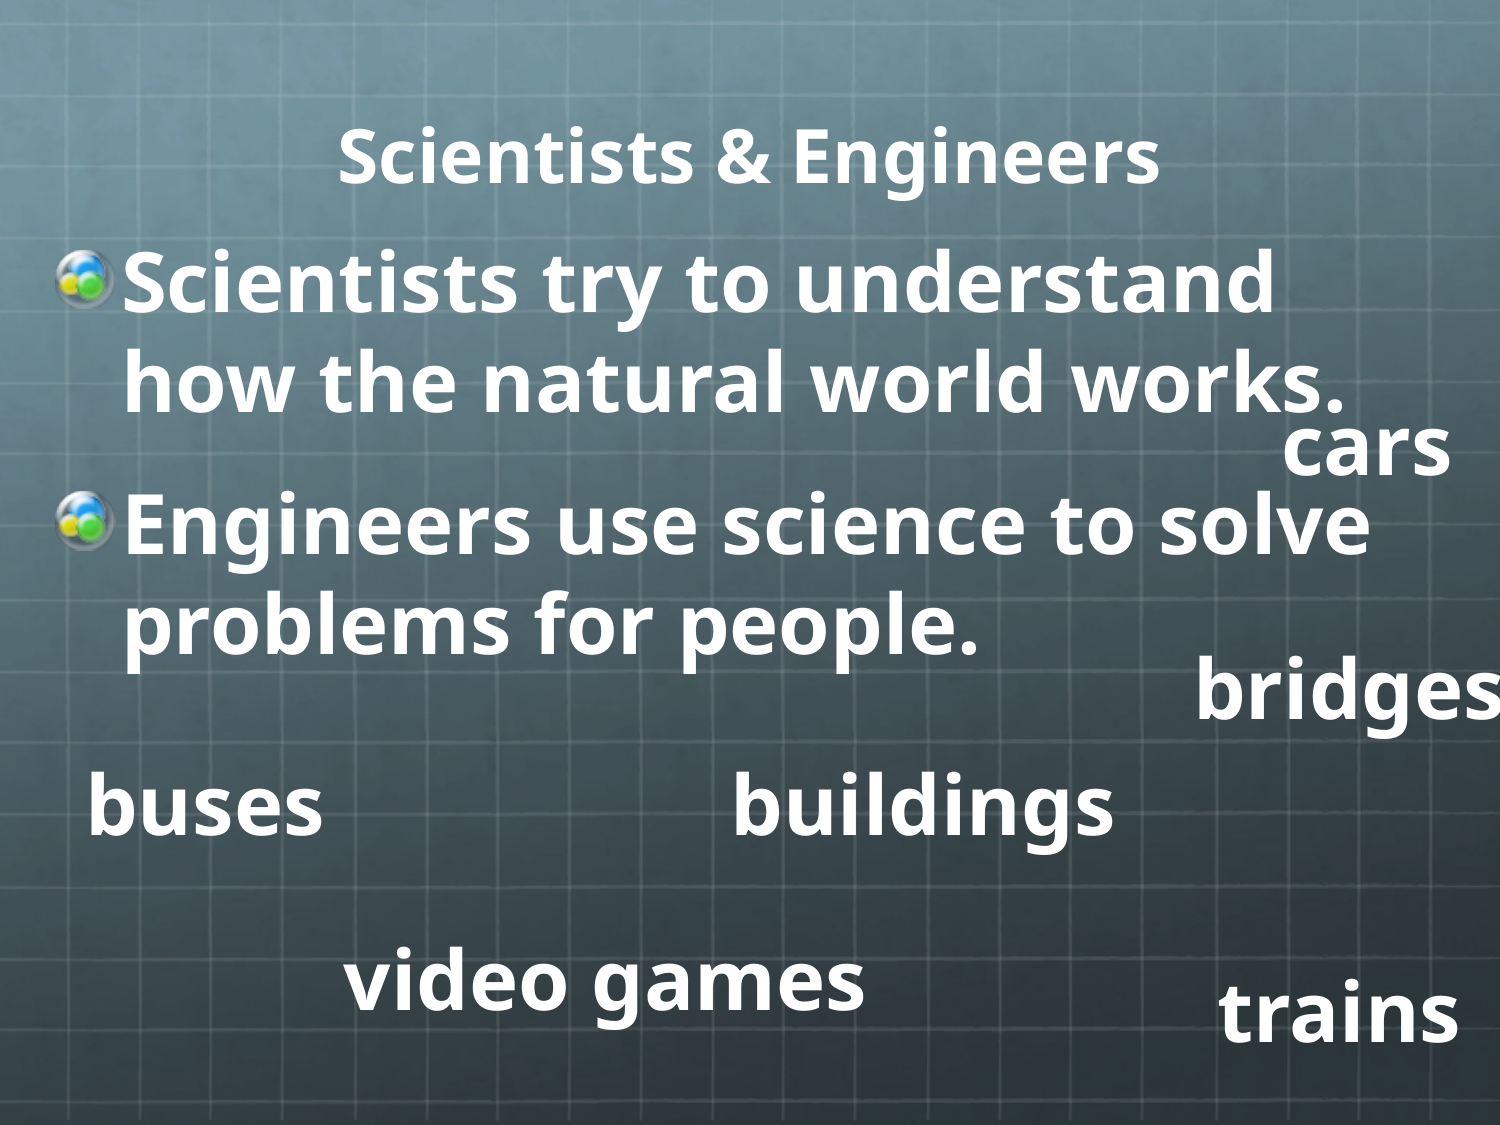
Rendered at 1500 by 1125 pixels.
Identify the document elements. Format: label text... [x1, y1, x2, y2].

text_box trains [1202, 951, 1477, 1067]
picture [55, 491, 116, 551]
text_box bridges [1178, 628, 1500, 744]
title Scientists & Engineers [127, 17, 1372, 222]
picture [0, 0, 1500, 1125]
text_box buildings [715, 745, 1131, 860]
text_box video games [329, 919, 883, 1034]
picture [55, 250, 116, 309]
list Scientists try to understand how the natural world works. Engineers use science to solve problems for people. [40, 222, 1456, 716]
text_box cars [1266, 384, 1468, 500]
text_box buses [70, 745, 340, 860]
